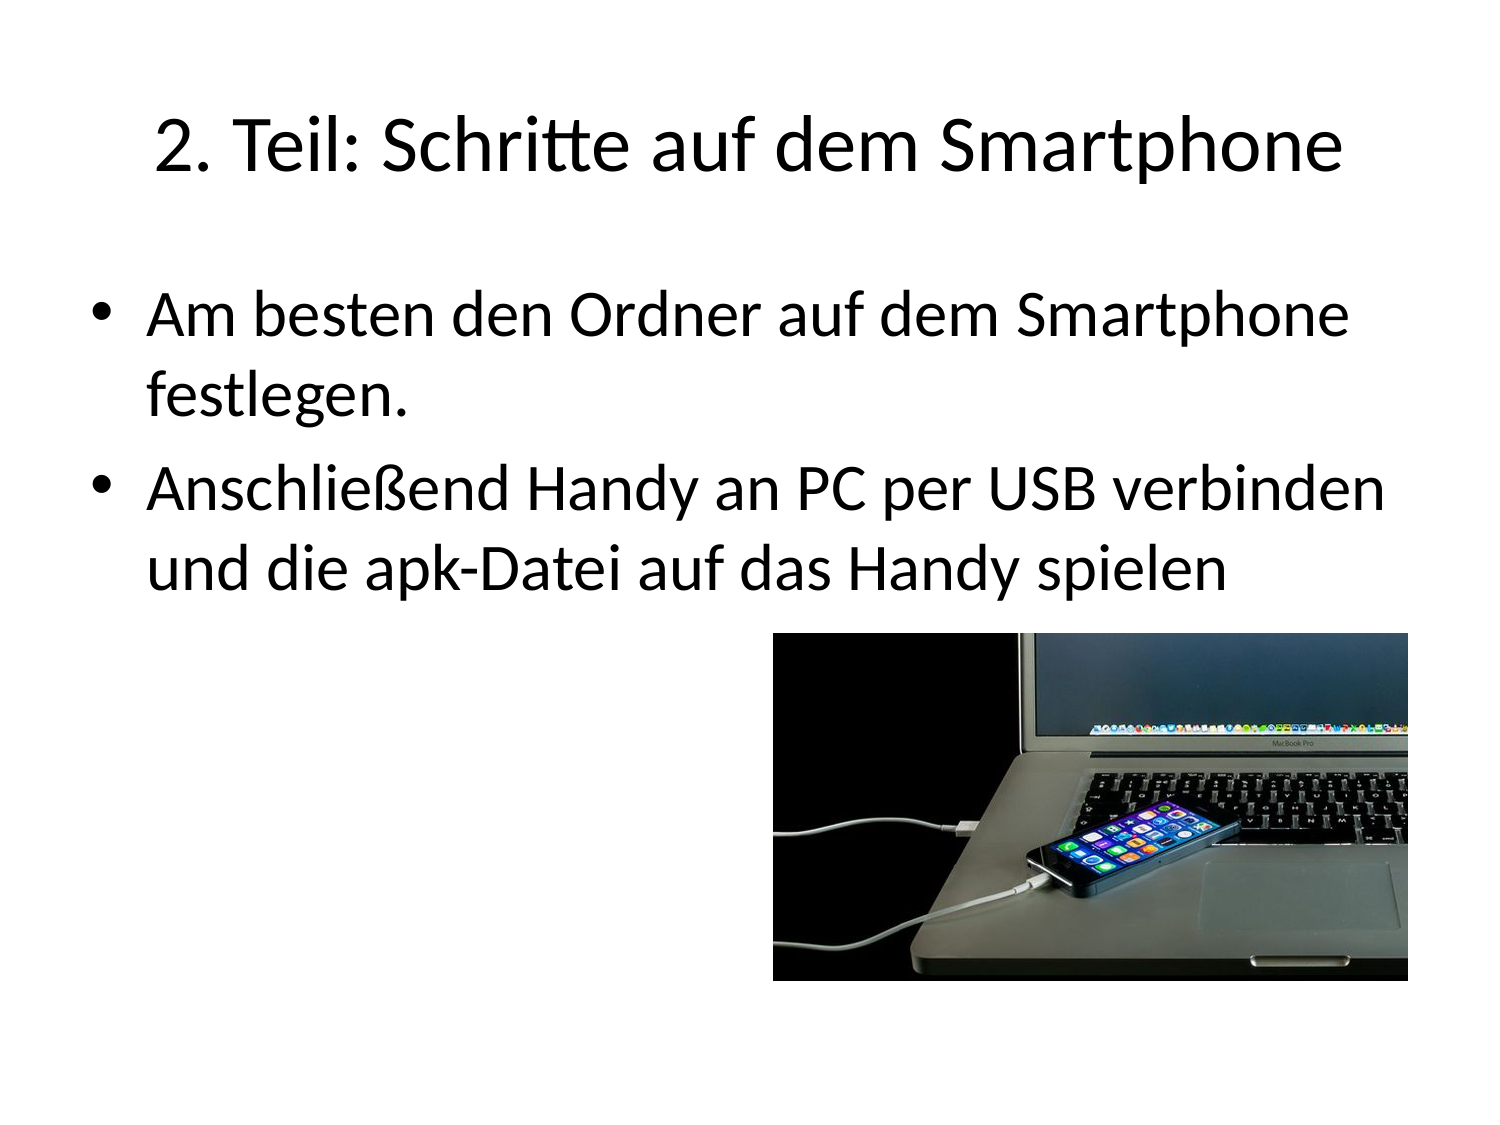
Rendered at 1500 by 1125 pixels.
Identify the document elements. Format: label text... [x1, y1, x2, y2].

list Am besten den Ordner auf dem Smartphone festlegen. Anschließend Handy an PC per USB verbinden und die apk-Datei auf das Handy spielen [75, 262, 1425, 1005]
picture [773, 633, 1408, 982]
title 2. Teil: Schritte auf dem Smartphone [75, 45, 1425, 233]
